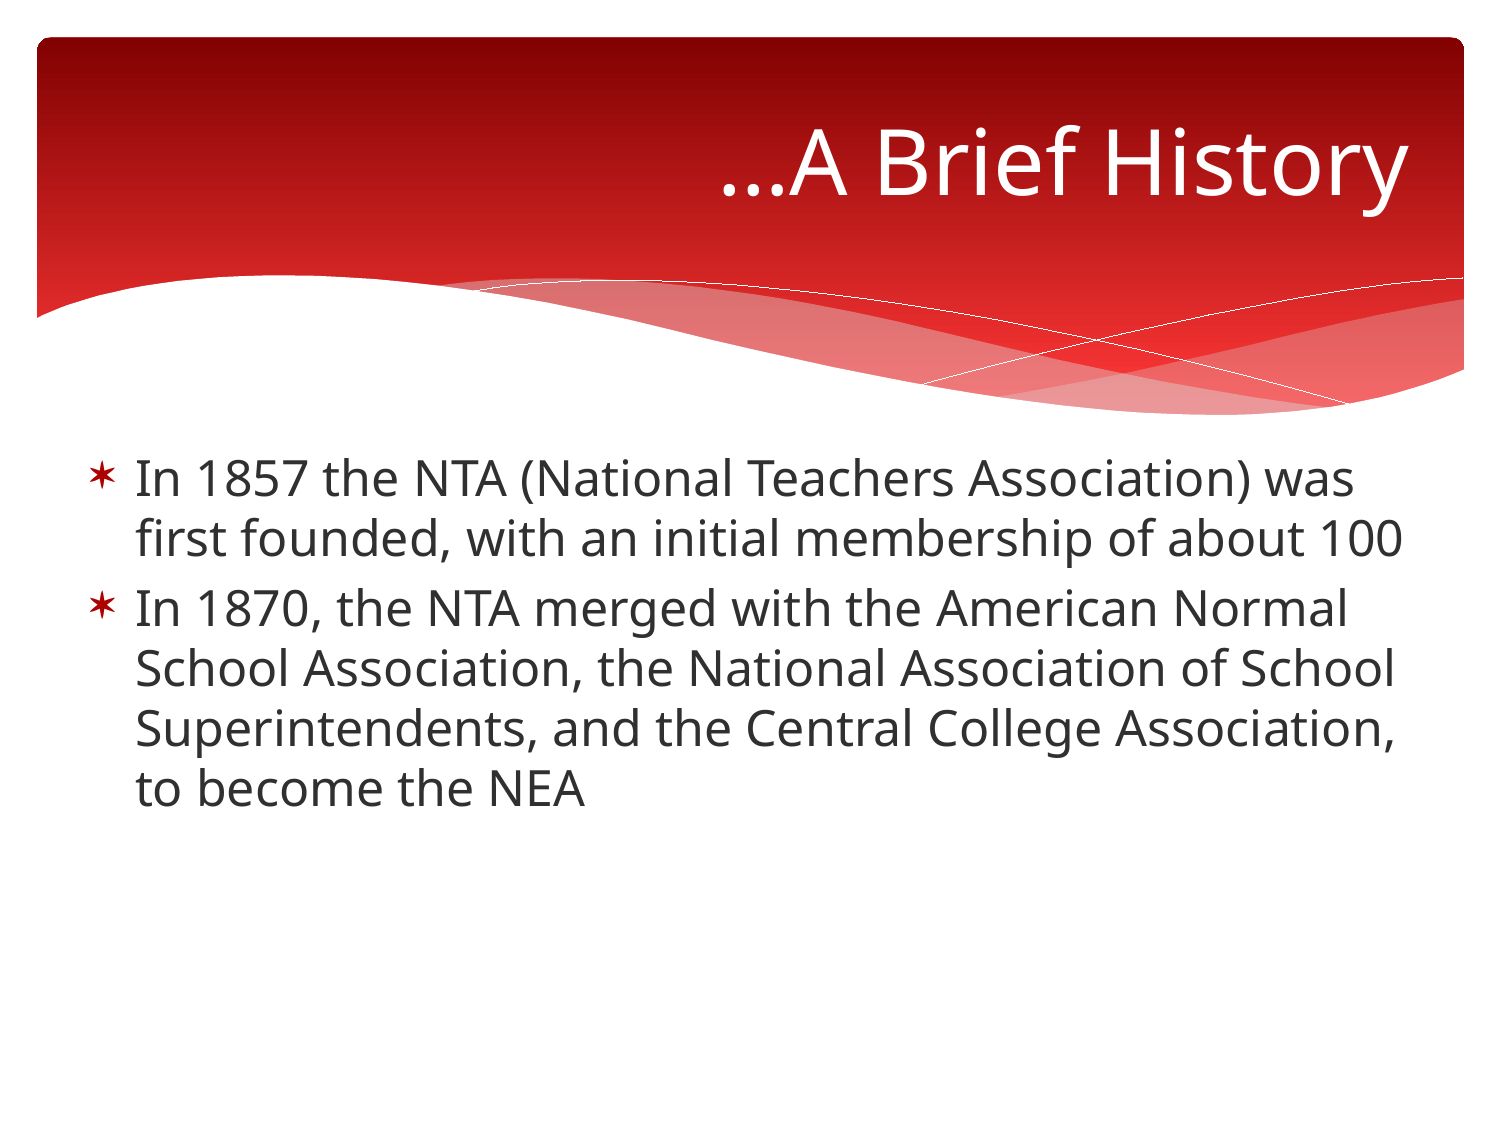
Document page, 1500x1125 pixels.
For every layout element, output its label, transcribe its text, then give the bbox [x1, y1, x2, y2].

list In 1857 the NTA (National Teachers Association) was first founded, with an initial membership of about 100 In 1870, the NTA merged with the American Normal School Association, the National Association of School Superintendents, and the Central College Association, to become the NEA [75, 439, 1457, 1097]
title …A Brief History [75, 55, 1425, 261]
